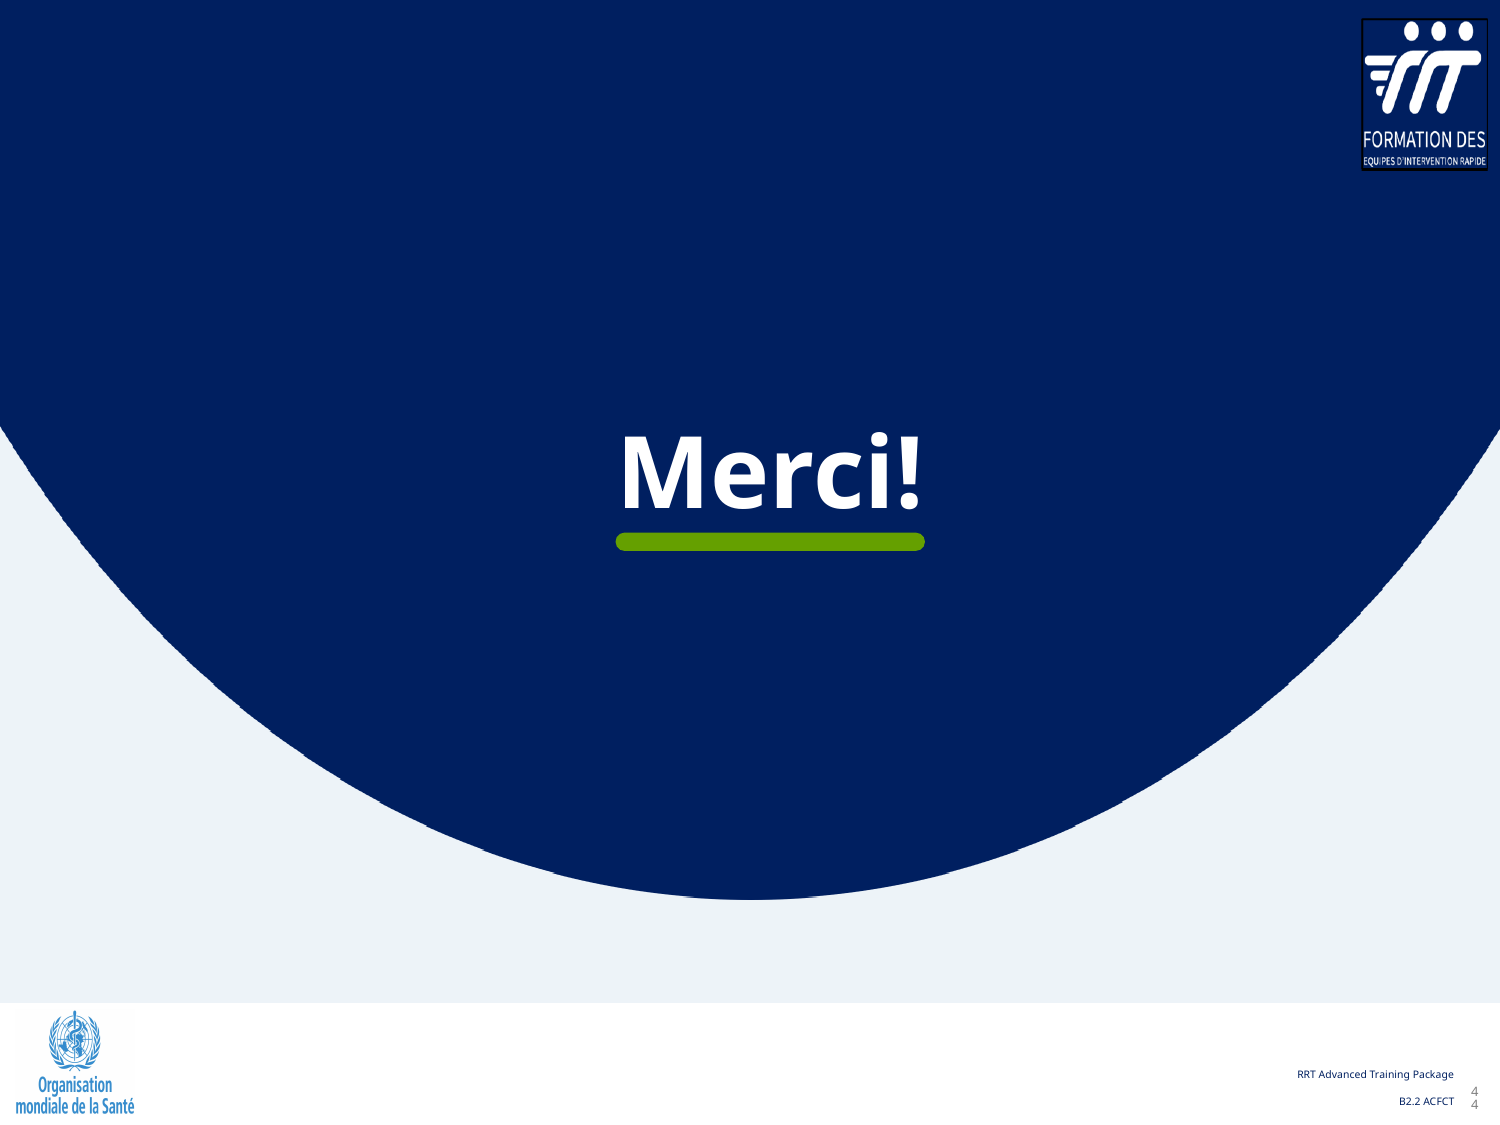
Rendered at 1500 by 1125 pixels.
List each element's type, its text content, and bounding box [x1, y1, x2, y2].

picture [0, 0, 1500, 1003]
picture [15, 1009, 135, 1115]
list Merci! [71, 322, 1469, 631]
